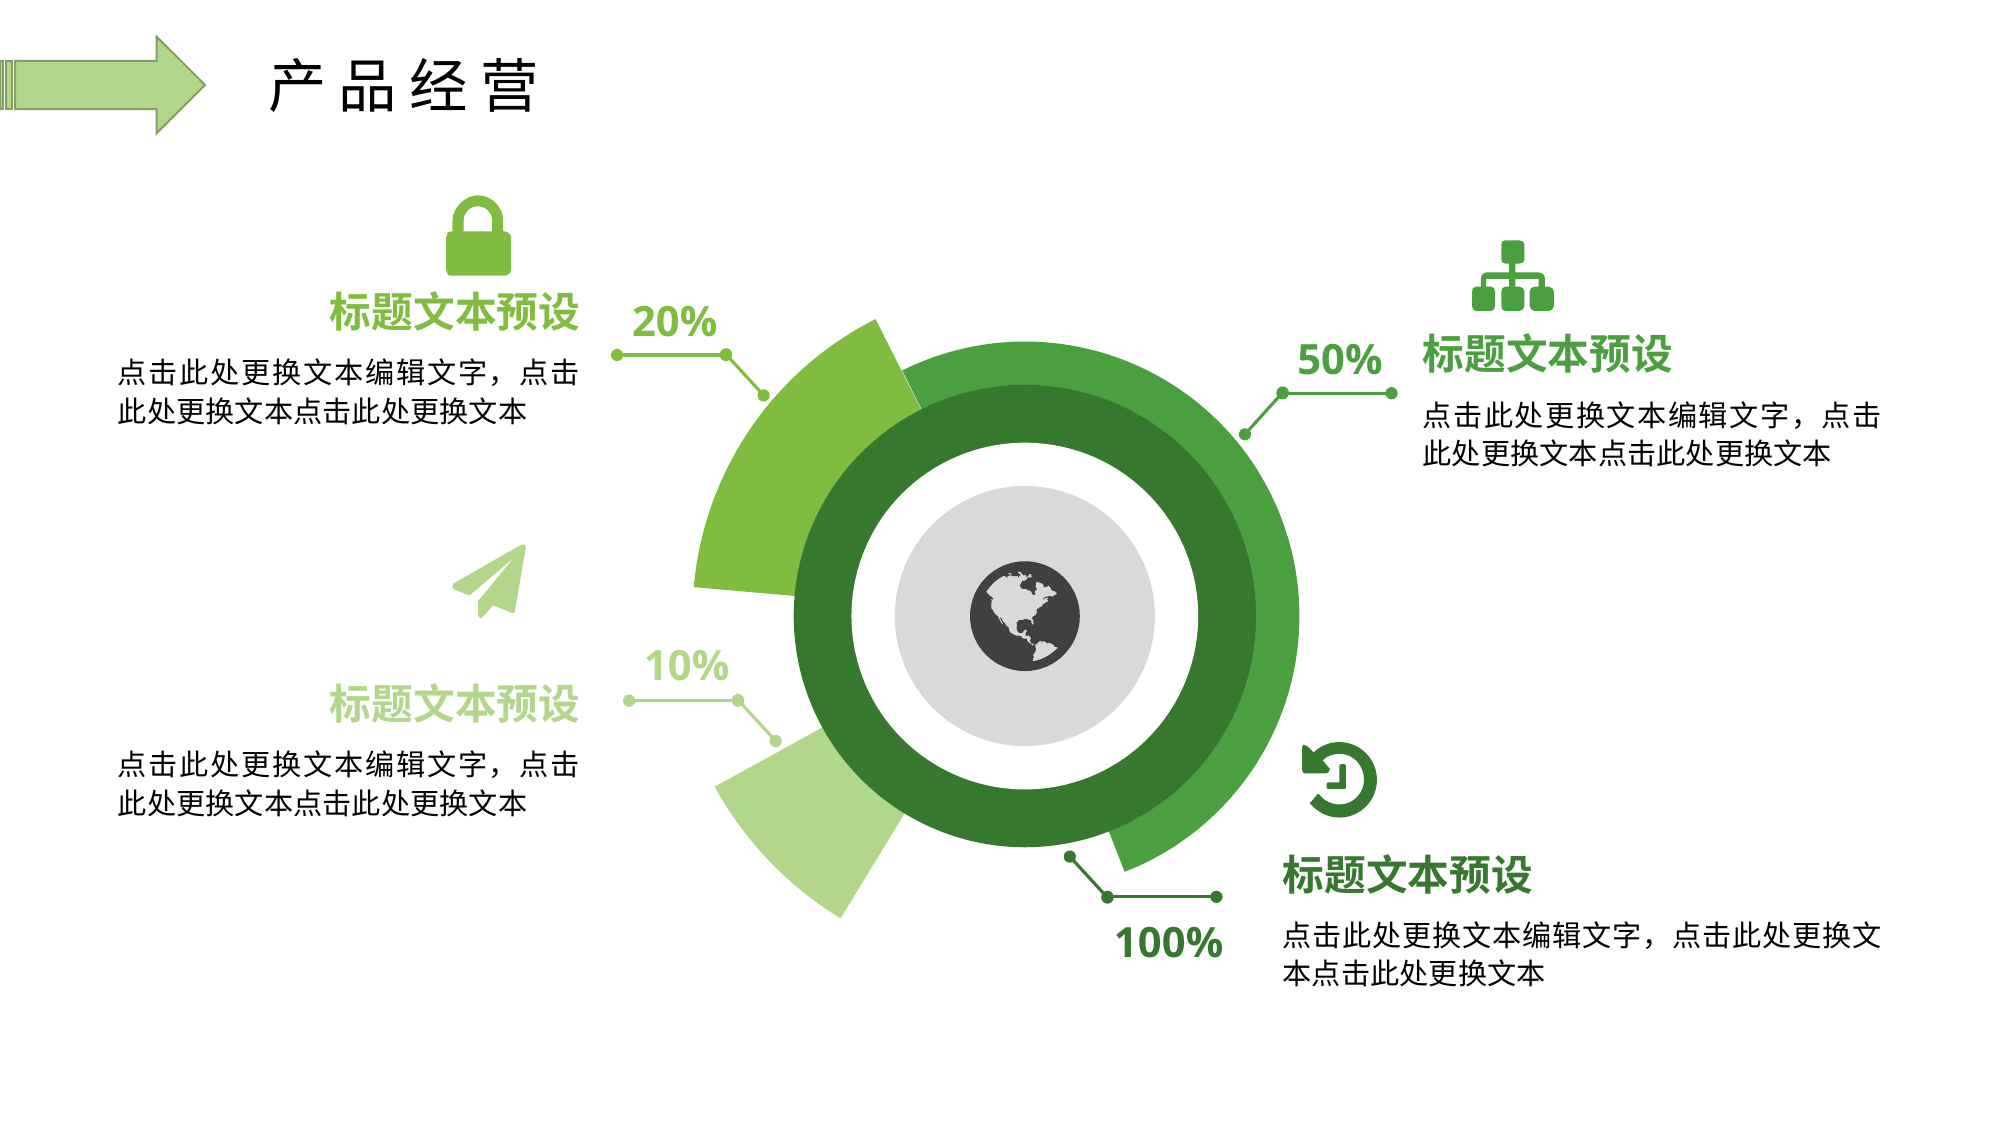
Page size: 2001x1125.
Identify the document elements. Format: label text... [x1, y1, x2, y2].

text_box [0, 60, 4, 110]
text_box [14, 34, 207, 136]
text_box [5, 60, 13, 110]
text_box 产品经营 [253, 42, 617, 127]
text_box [117, 195, 1882, 1013]
